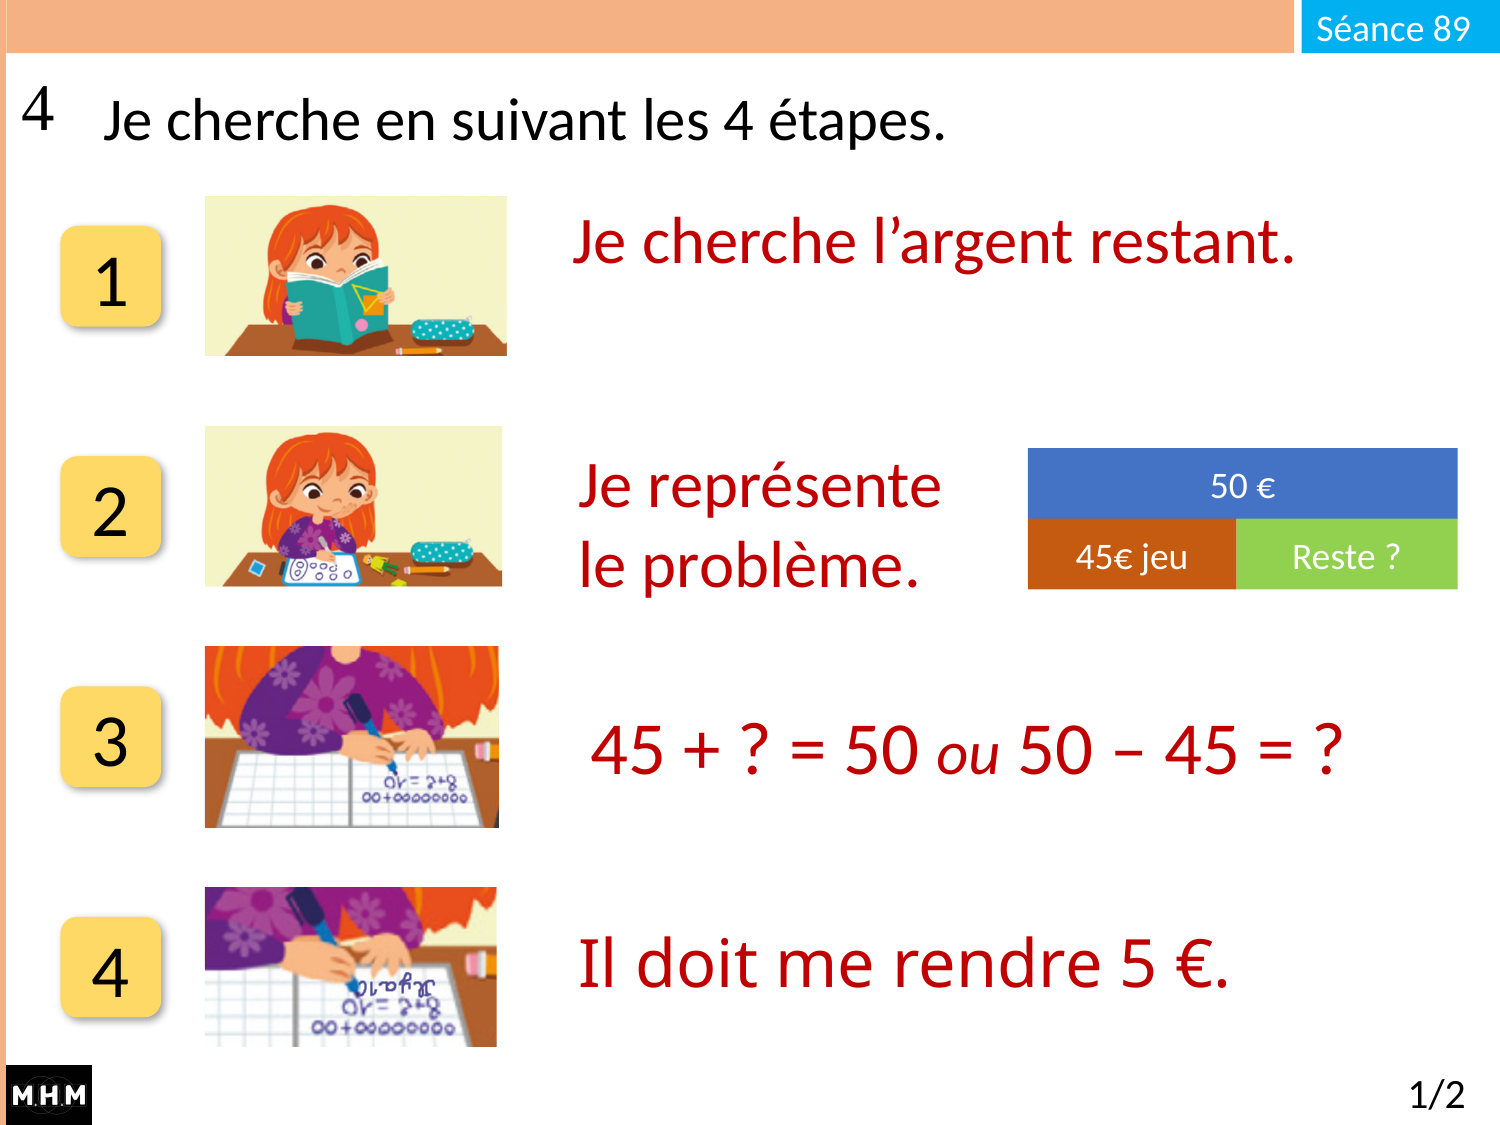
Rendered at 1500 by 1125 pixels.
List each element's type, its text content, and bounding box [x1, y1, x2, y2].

picture [204, 196, 515, 356]
picture [204, 646, 499, 828]
text_box 45 + ? = 50 ou 50 – 45 = ? [575, 692, 1427, 797]
text_box 3 [59, 685, 163, 789]
list 1/2 [1373, 1064, 1500, 1125]
text_box 2 [59, 455, 163, 558]
title Je cherche en suivant les 4 étapes. [88, 35, 1382, 161]
picture [6, 1065, 92, 1125]
picture [204, 426, 503, 587]
text_box 4 [59, 915, 163, 1019]
text_box 45€ jeu [1027, 518, 1237, 590]
text_box 1 [59, 224, 163, 328]
picture [204, 887, 497, 1047]
text_box Il doit me rendre 5 €. [563, 913, 1415, 1009]
text_box Reste ? [1237, 518, 1459, 590]
text_box 50 € [1027, 447, 1459, 518]
text_box Je représente le problème. [563, 433, 1415, 609]
text_box Je cherche l’argent restant. [558, 189, 1458, 285]
